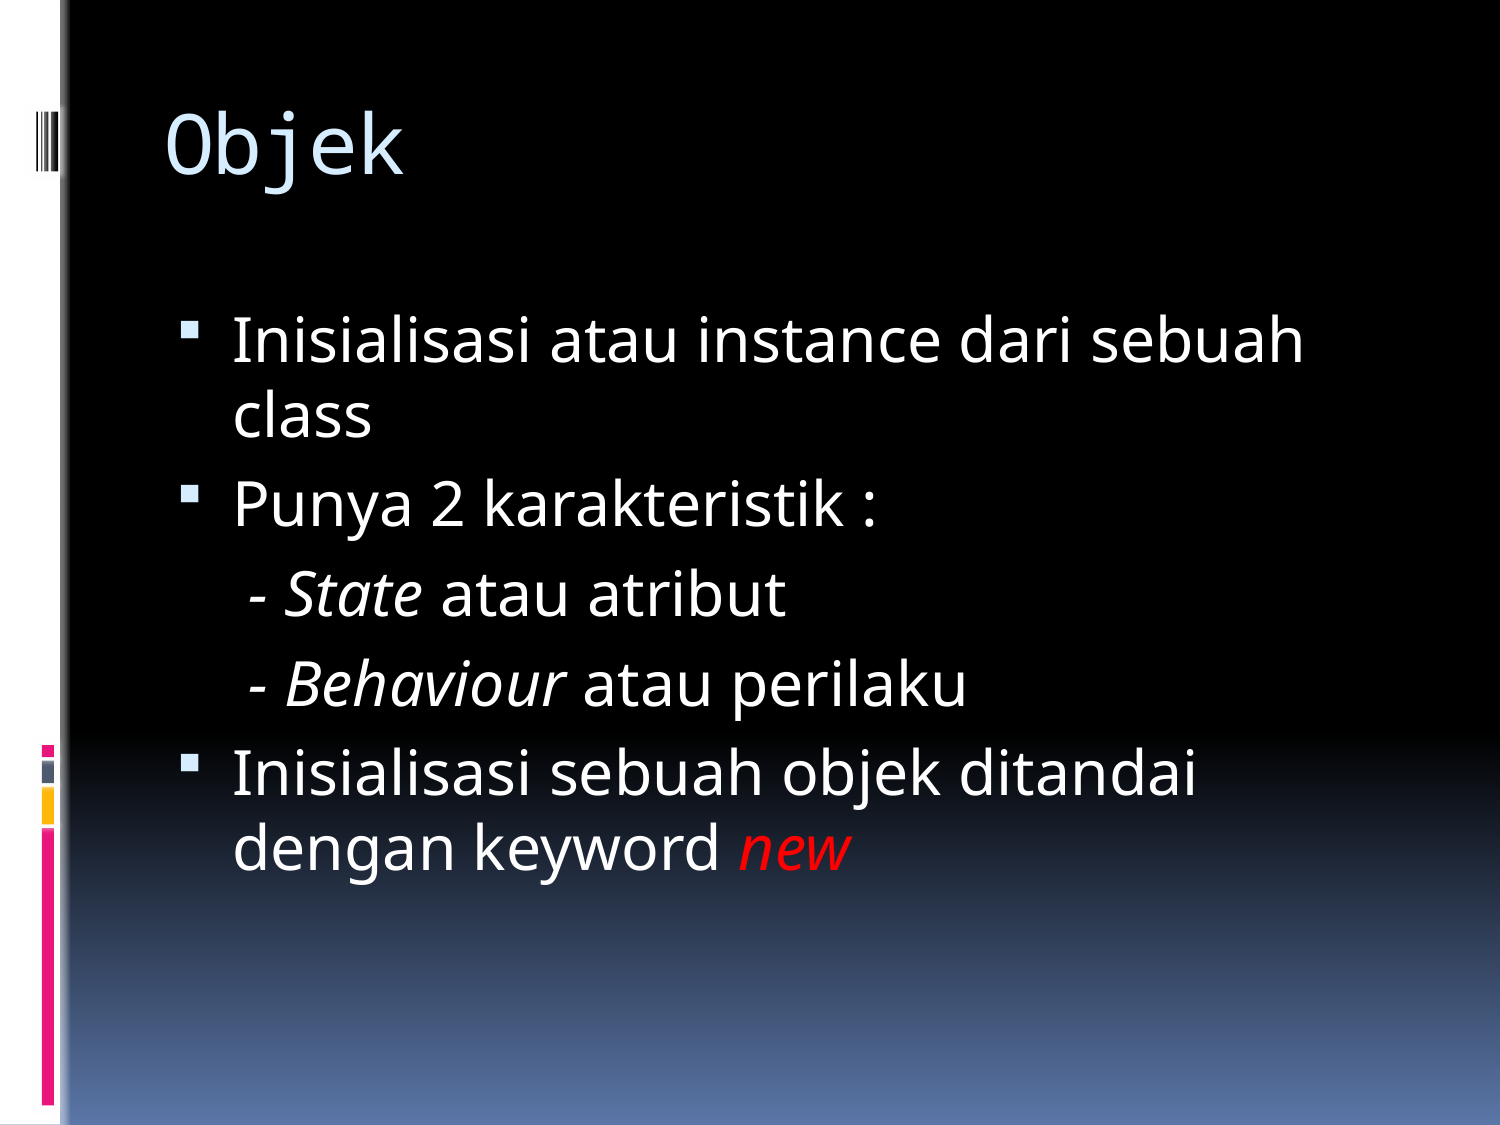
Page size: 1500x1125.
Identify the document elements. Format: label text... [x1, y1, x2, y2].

list Inisialisasi atau instance dari sebuah class Punya 2 karakteristik : - State atau atribut - Behaviour atau perilaku Inisialisasi sebuah objek ditandai dengan keyword new [150, 292, 1425, 1043]
title Objek [150, 83, 1425, 234]
